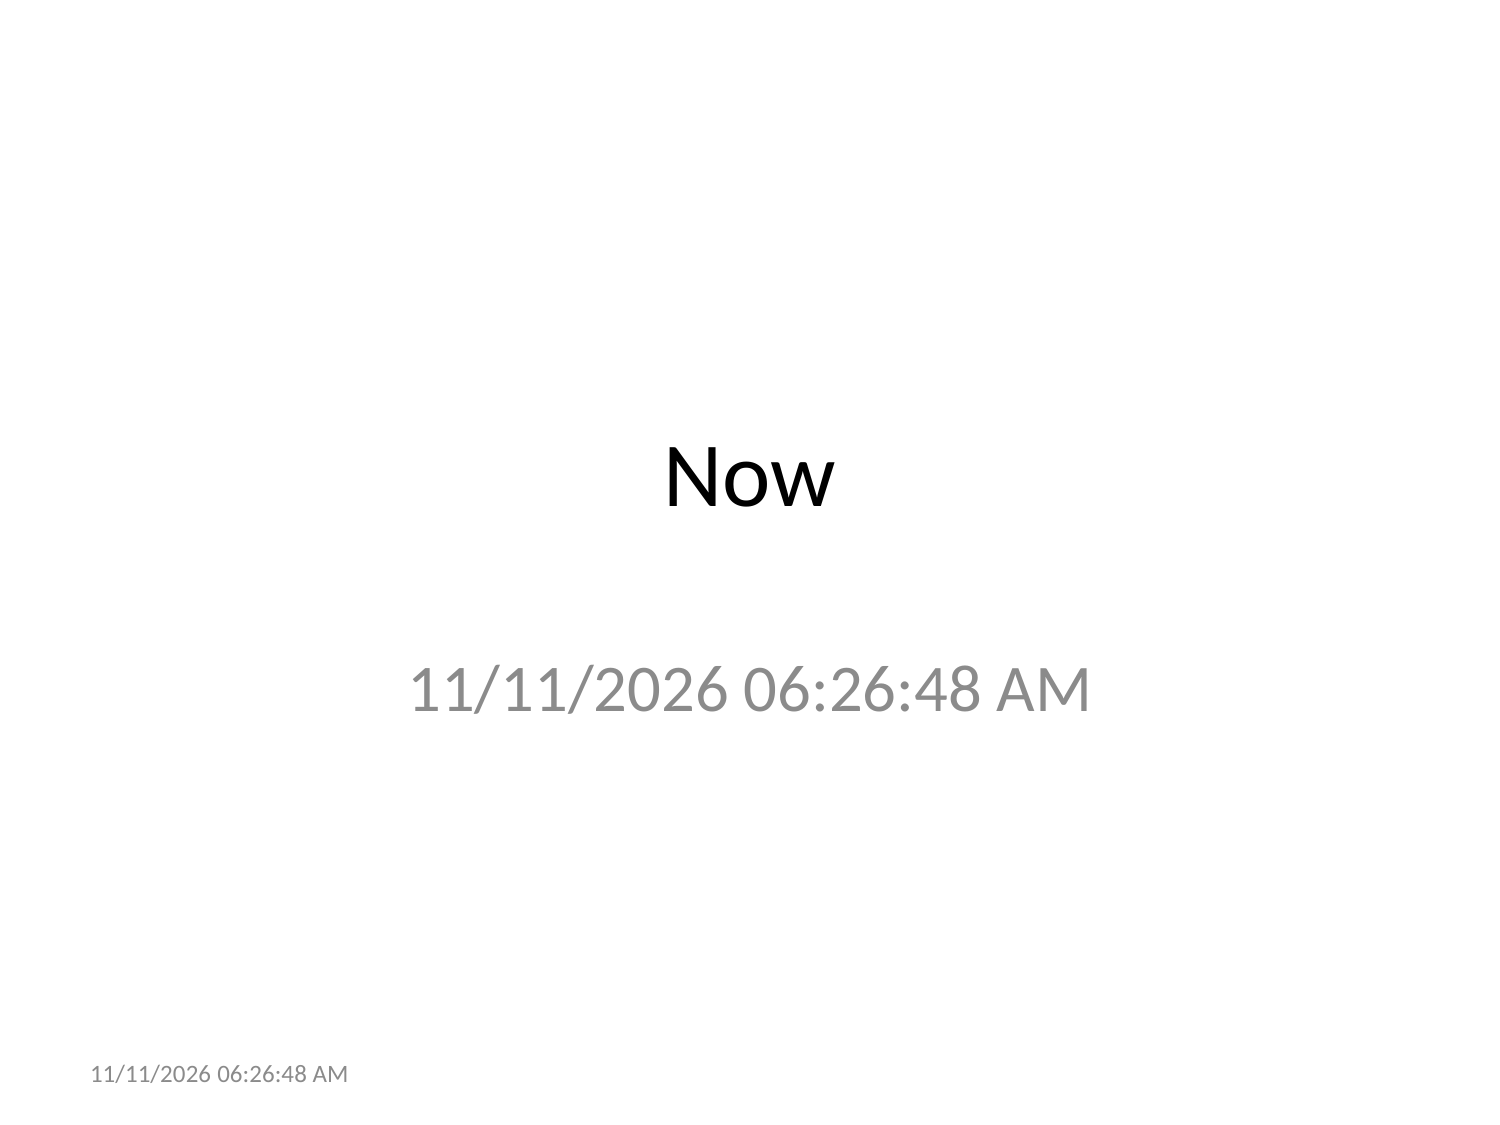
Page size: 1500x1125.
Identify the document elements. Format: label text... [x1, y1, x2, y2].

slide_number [75, 1042, 425, 1103]
subtitle 2011-12-19 10:20:04 AM [225, 637, 1275, 925]
title Now [112, 349, 1388, 591]
